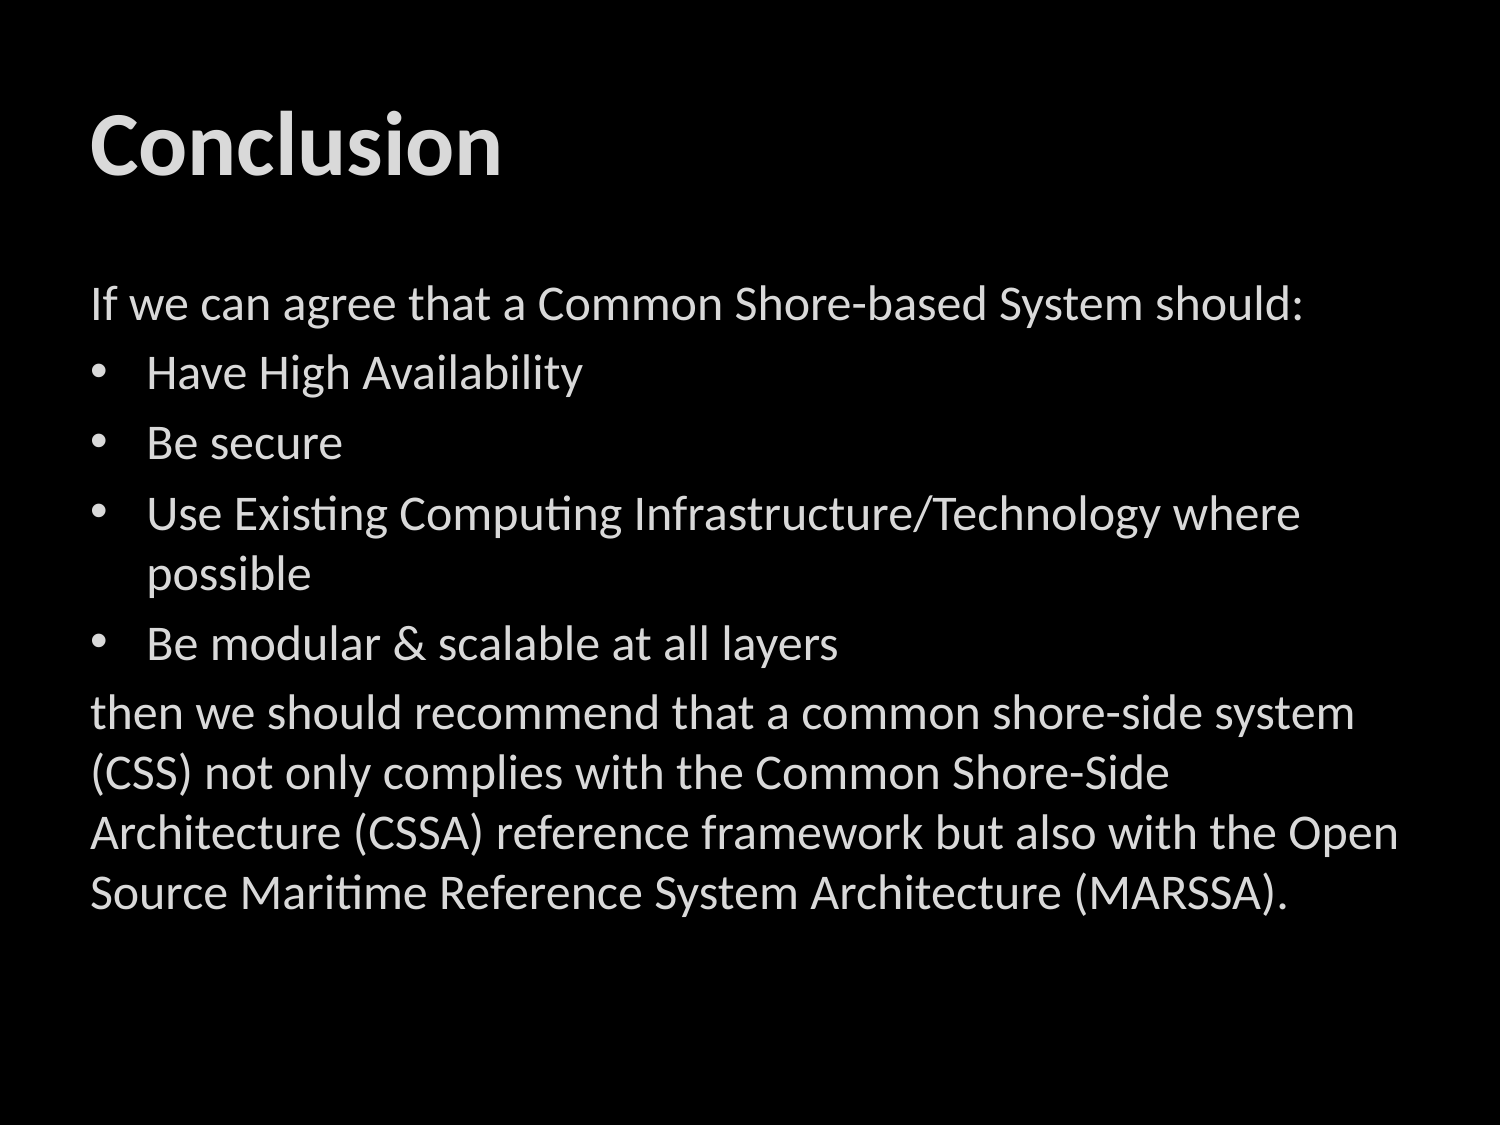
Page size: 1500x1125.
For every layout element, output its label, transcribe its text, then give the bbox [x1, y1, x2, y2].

title Conclusion [75, 45, 1425, 233]
list If we can agree that a Common Shore-based System should: Have High Availability Be secure Use Existing Computing Infrastructure/Technology where possible Be modular & scalable at all layers then we should recommend that a common shore-side system (CSS) not only complies with the Common Shore-Side Architecture (CSSA) reference framework but also with the Open Source Maritime Reference System Architecture (MARSSA). [75, 262, 1425, 1005]
